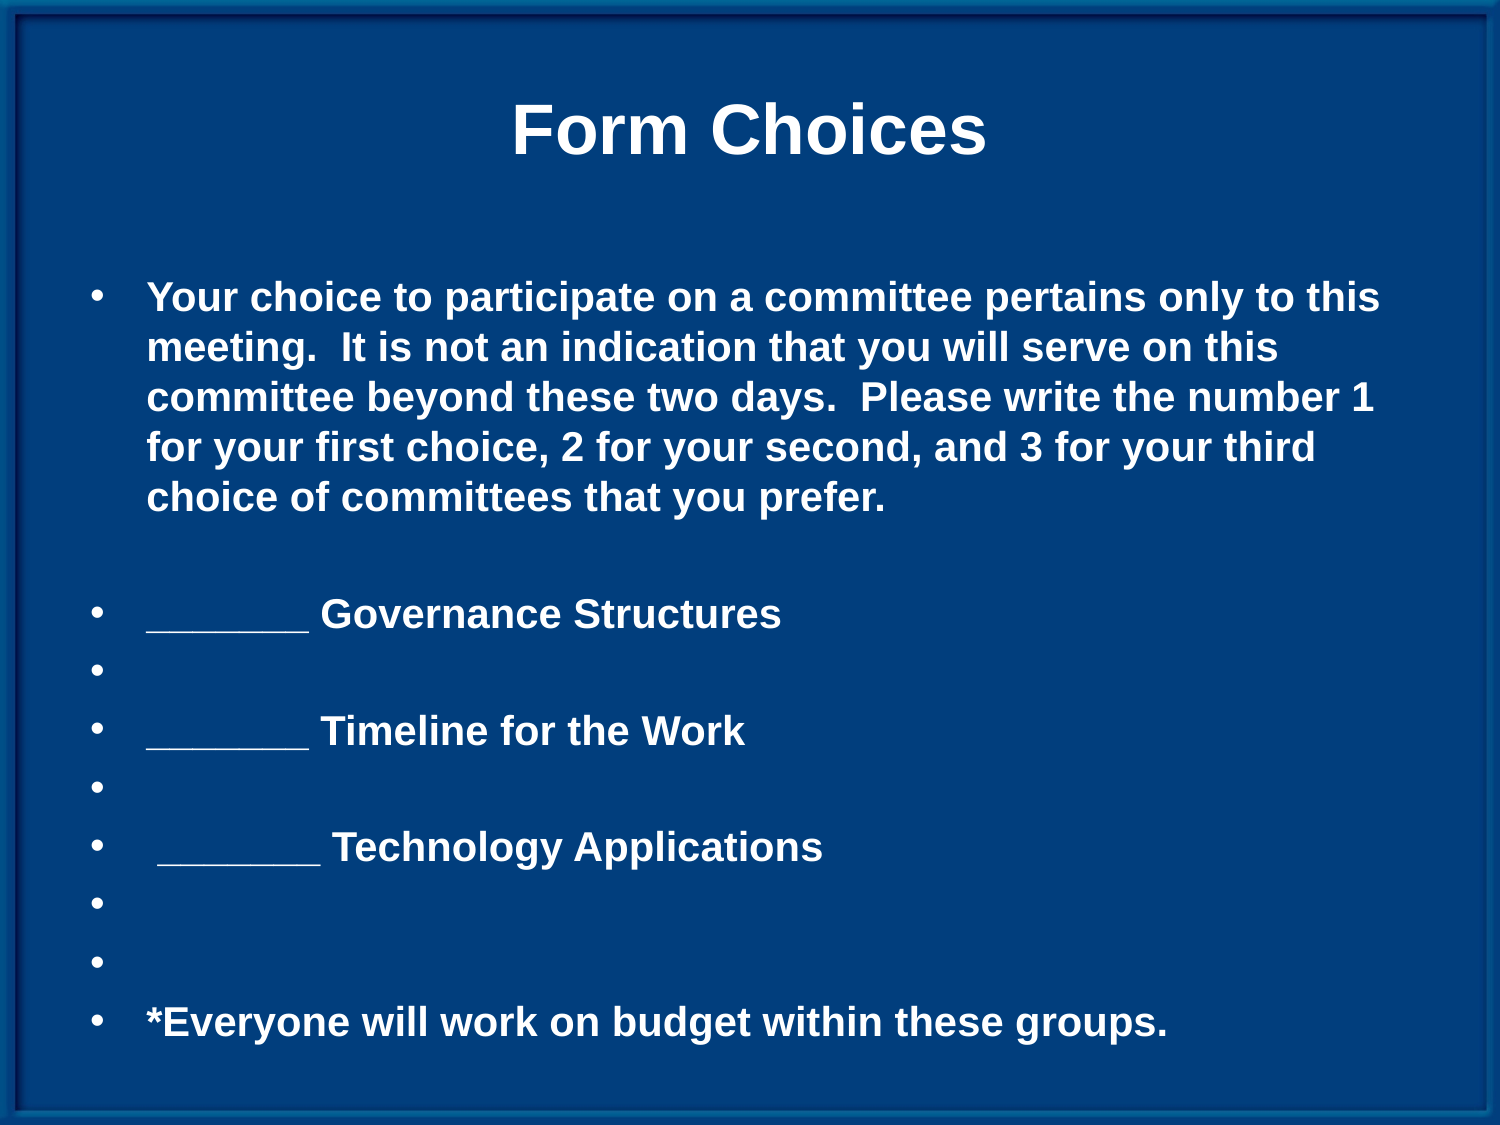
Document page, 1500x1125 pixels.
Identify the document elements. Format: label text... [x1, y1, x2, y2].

list Your choice to participate on a committee pertains only to this meeting. It is not an indication that you will serve on this committee beyond these two days. Please write the number 1 for your first choice, 2 for your second, and 3 for your third choice of committees that you prefer. _______ Governance Structures _______ Timeline for the Work _______ Technology Applications *Everyone will work on budget within these groups. [74, 262, 1426, 976]
title Form Choices [74, 74, 1426, 262]
picture [0, 0, 1500, 1125]
